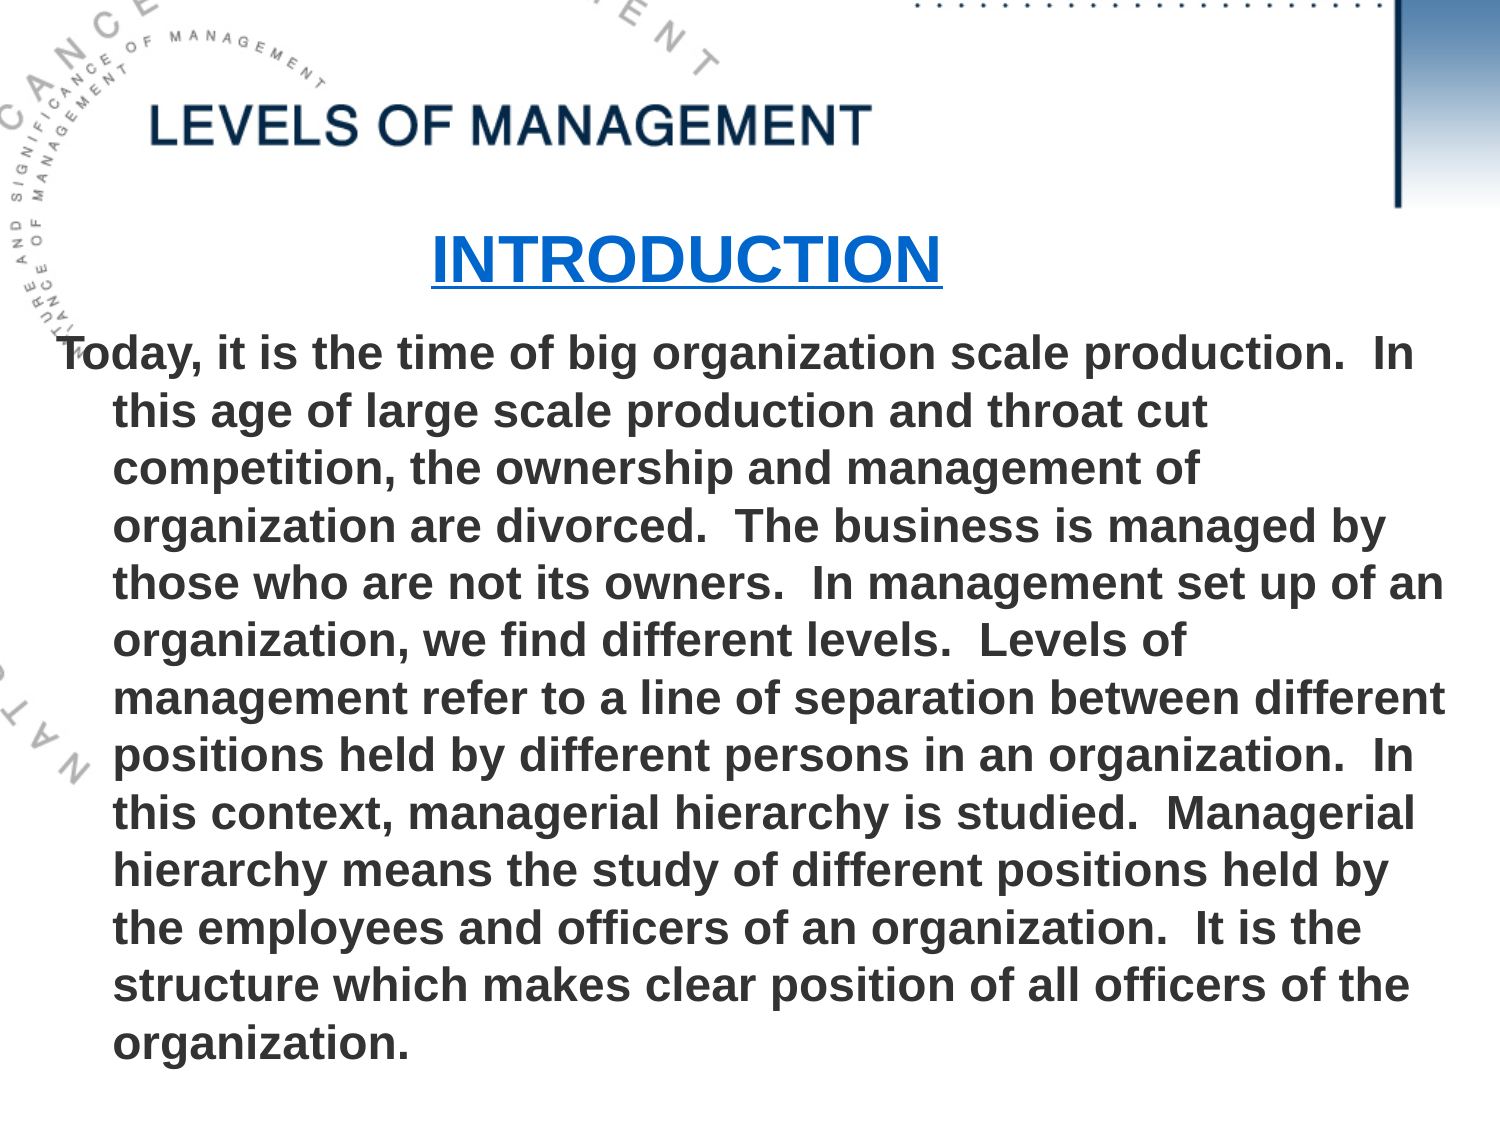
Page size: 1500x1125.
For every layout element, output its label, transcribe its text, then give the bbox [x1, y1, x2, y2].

text_box INTRODUCTION [265, 207, 1128, 313]
text_box Today, it is the time of big organization scale production. In this age of large scale production and throat cut competition, the ownership and management of organization are divorced. The business is managed by those who are not its owners. In management set up of an organization, we find different levels. Levels of management refer to a line of separation between different positions held by different persons in an organization. In this context, managerial hierarchy is studied. Managerial hierarchy means the study of different positions held by the employees and officers of an organization. It is the structure which makes clear position of all officers of the organization. [41, 314, 1483, 1071]
picture [0, 0, 1500, 1125]
